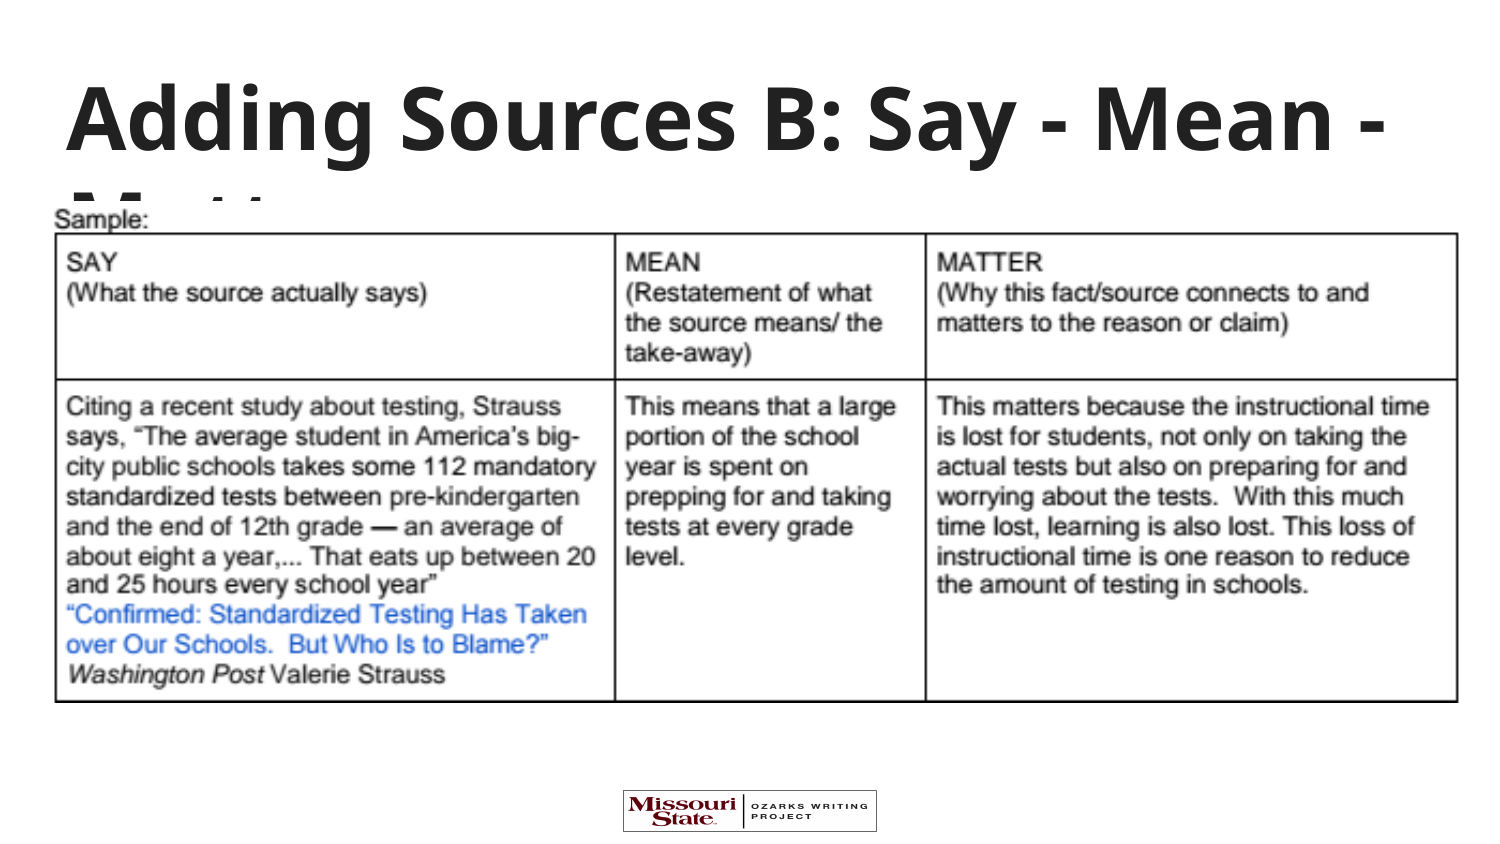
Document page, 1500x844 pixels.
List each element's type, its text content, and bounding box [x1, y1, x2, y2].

picture [624, 791, 876, 831]
title Adding Sources B: Say - Mean - Matter [51, 48, 1449, 180]
picture [50, 201, 1461, 703]
